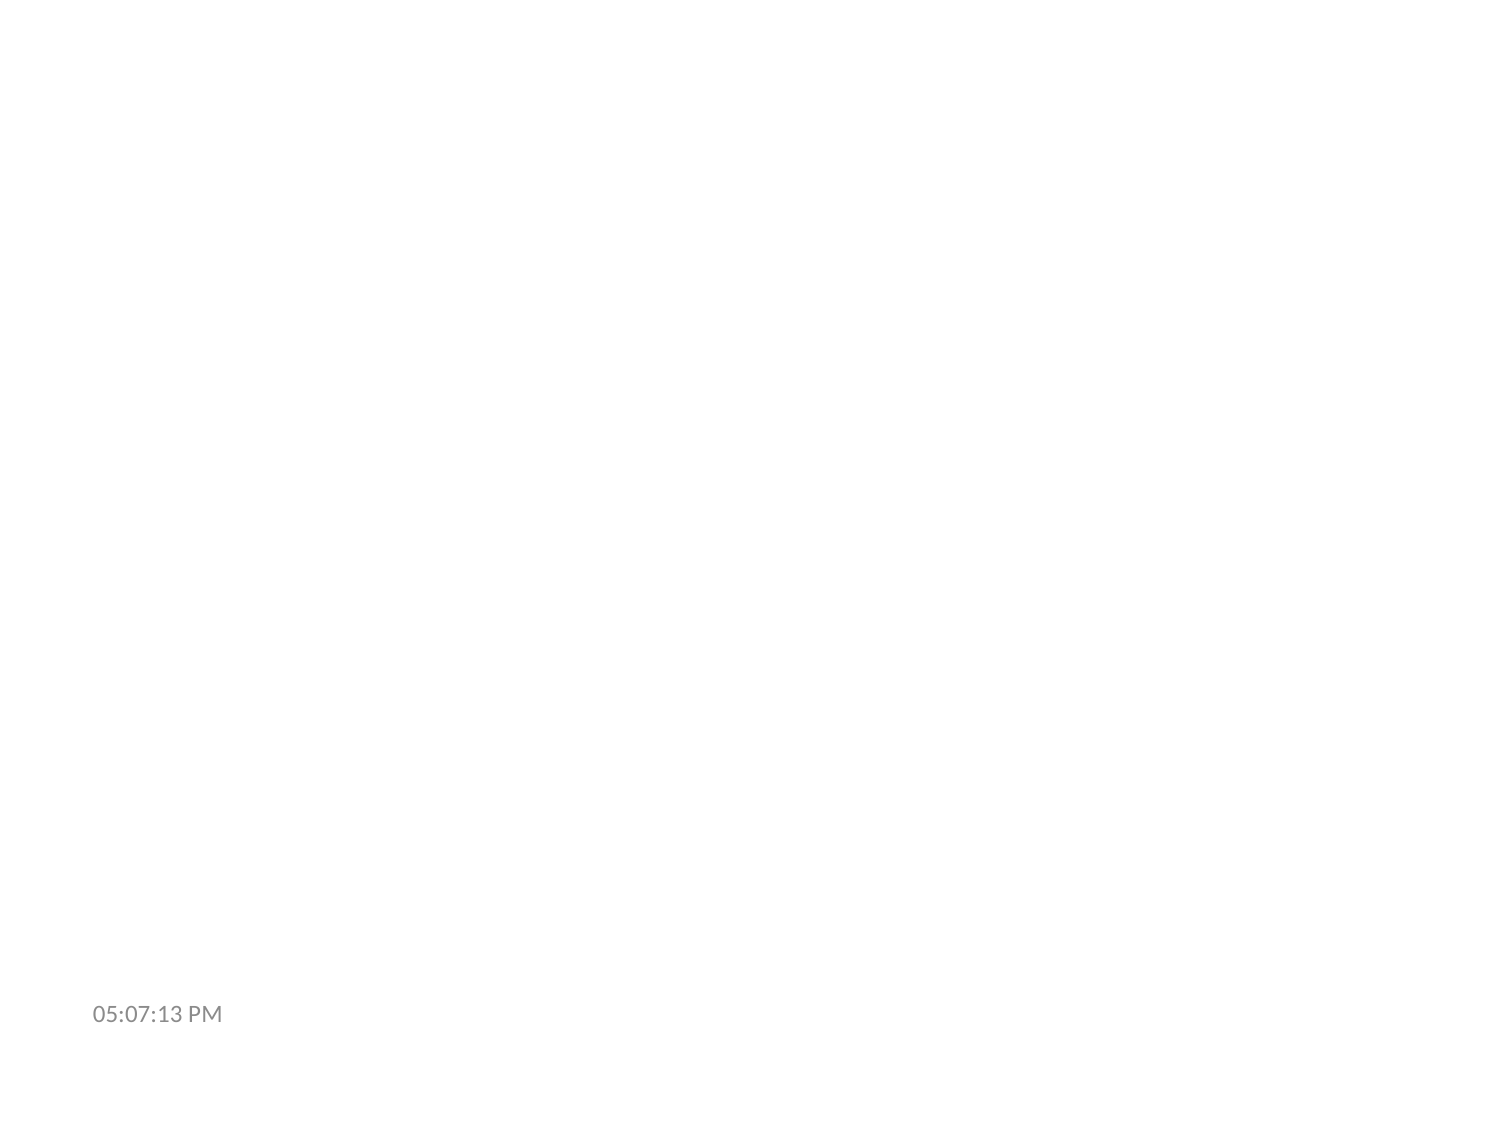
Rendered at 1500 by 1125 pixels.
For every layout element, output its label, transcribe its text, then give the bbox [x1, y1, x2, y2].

text_box 3:35:09 PM [77, 982, 428, 1043]
